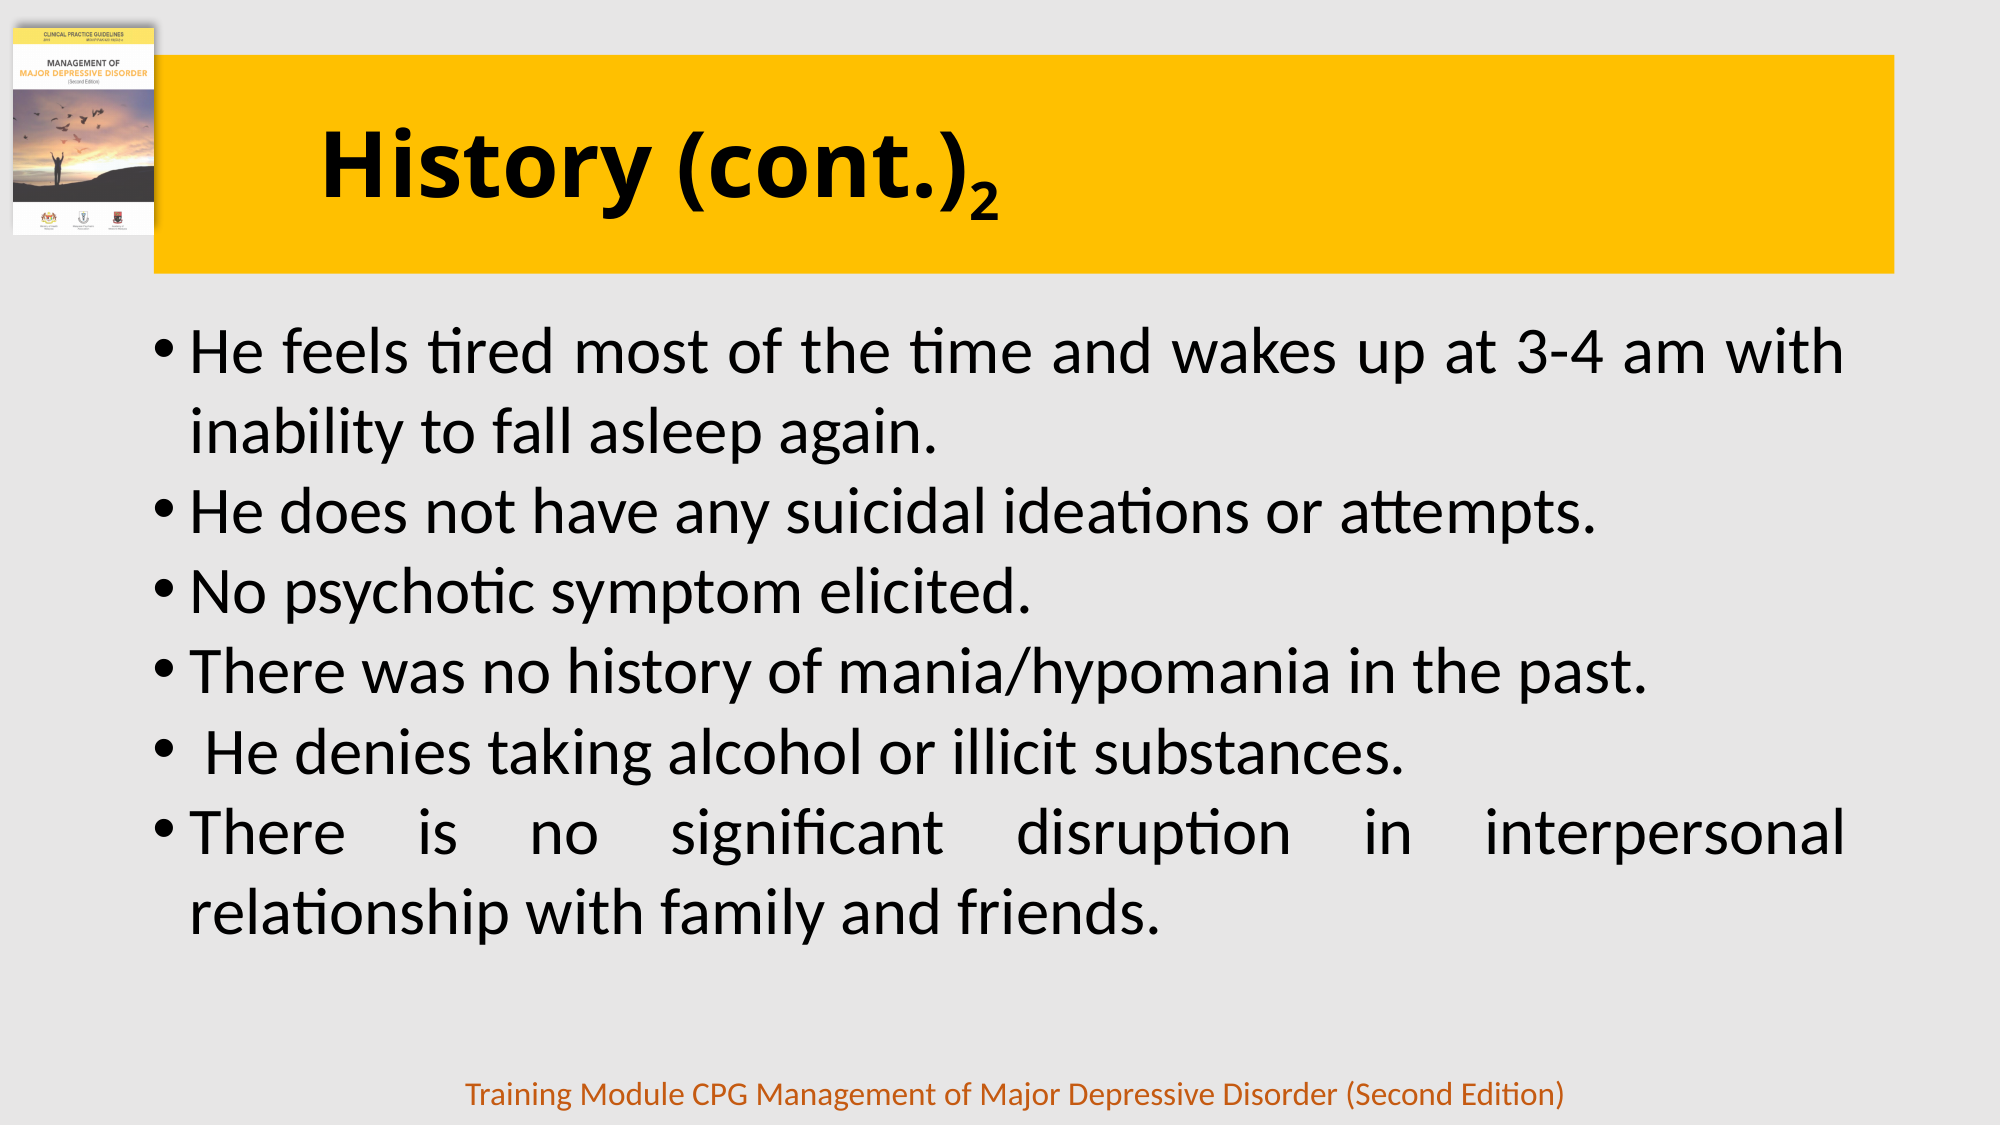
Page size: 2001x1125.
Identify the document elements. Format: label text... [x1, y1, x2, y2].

title History (cont.)2 [153, 54, 1895, 274]
list He feels tired most of the time and wakes up at 3-4 am with inability to fall asleep again. He does not have any suicidal ideations or attempts. No psychotic symptom elicited. There was no history of mania/hypomania in the past. He denies taking alcohol or illicit substances. There is no significant disruption in interpersonal relationship with family and friends. [137, 299, 1863, 1014]
text_box Training Module CPG Management of Major Depressive Disorder (Second Edition) [450, 1065, 1832, 1120]
picture [13, 28, 154, 235]
